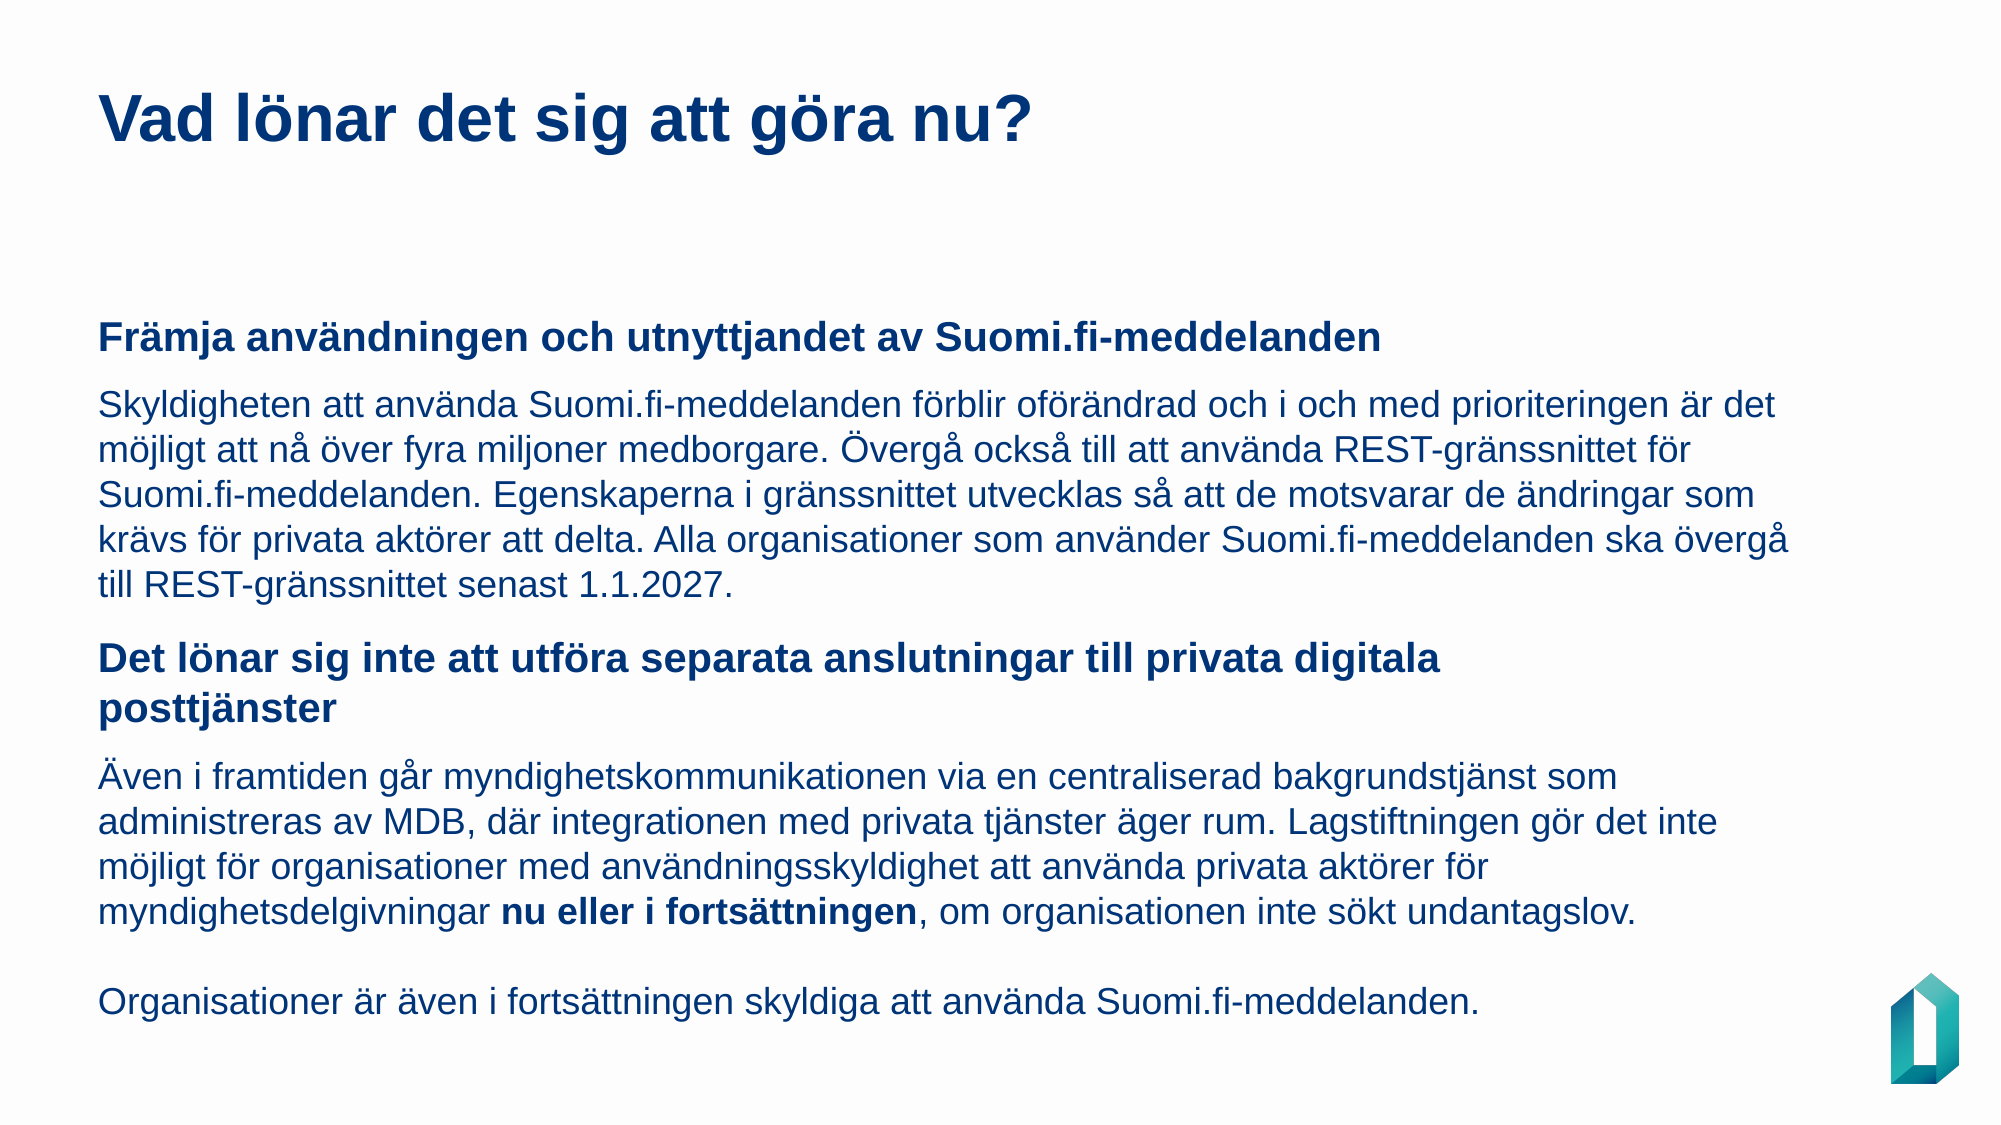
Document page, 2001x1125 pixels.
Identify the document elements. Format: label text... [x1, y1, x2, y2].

text_box Även i framtiden går myndighetskommunikationen via en centraliserad bakgrundstjänst som administreras av MDB, där integrationen med privata tjänster äger rum. Lagstiftningen gör det inte möjligt för organisationer med användningsskyldighet att använda privata aktörer för myndighetsdelgivningar nu eller i fortsättningen, om organisationen inte sökt undantagslov. Organisationer är även i fortsättningen skyldiga att använda Suomi.fi-meddelanden. [83, 744, 1838, 1030]
picture [1891, 973, 1959, 1084]
text_box Skyldigheten att använda Suomi.fi-meddelanden förblir oförändrad och i och med prioriteringen är det möjligt att nå över fyra miljoner medborgare. Övergå också till att använda REST-gränssnittet för Suomi.fi-meddelanden. Egenskaperna i gränssnittet utvecklas så att de motsvarar de ändringar som krävs för privata aktörer att delta. Alla organisationer som använder Suomi.fi-meddelanden ska övergå till REST-gränssnittet senast 1.1.2027. [83, 372, 1838, 612]
title Vad lönar det sig att göra nu? [83, 37, 1886, 163]
text_box Främja användningen och utnyttjandet av Suomi.fi-meddelanden [83, 302, 1477, 372]
text_box Det lönar sig inte att utföra separata anslutningar till privata digitala posttjänster [83, 623, 1477, 744]
